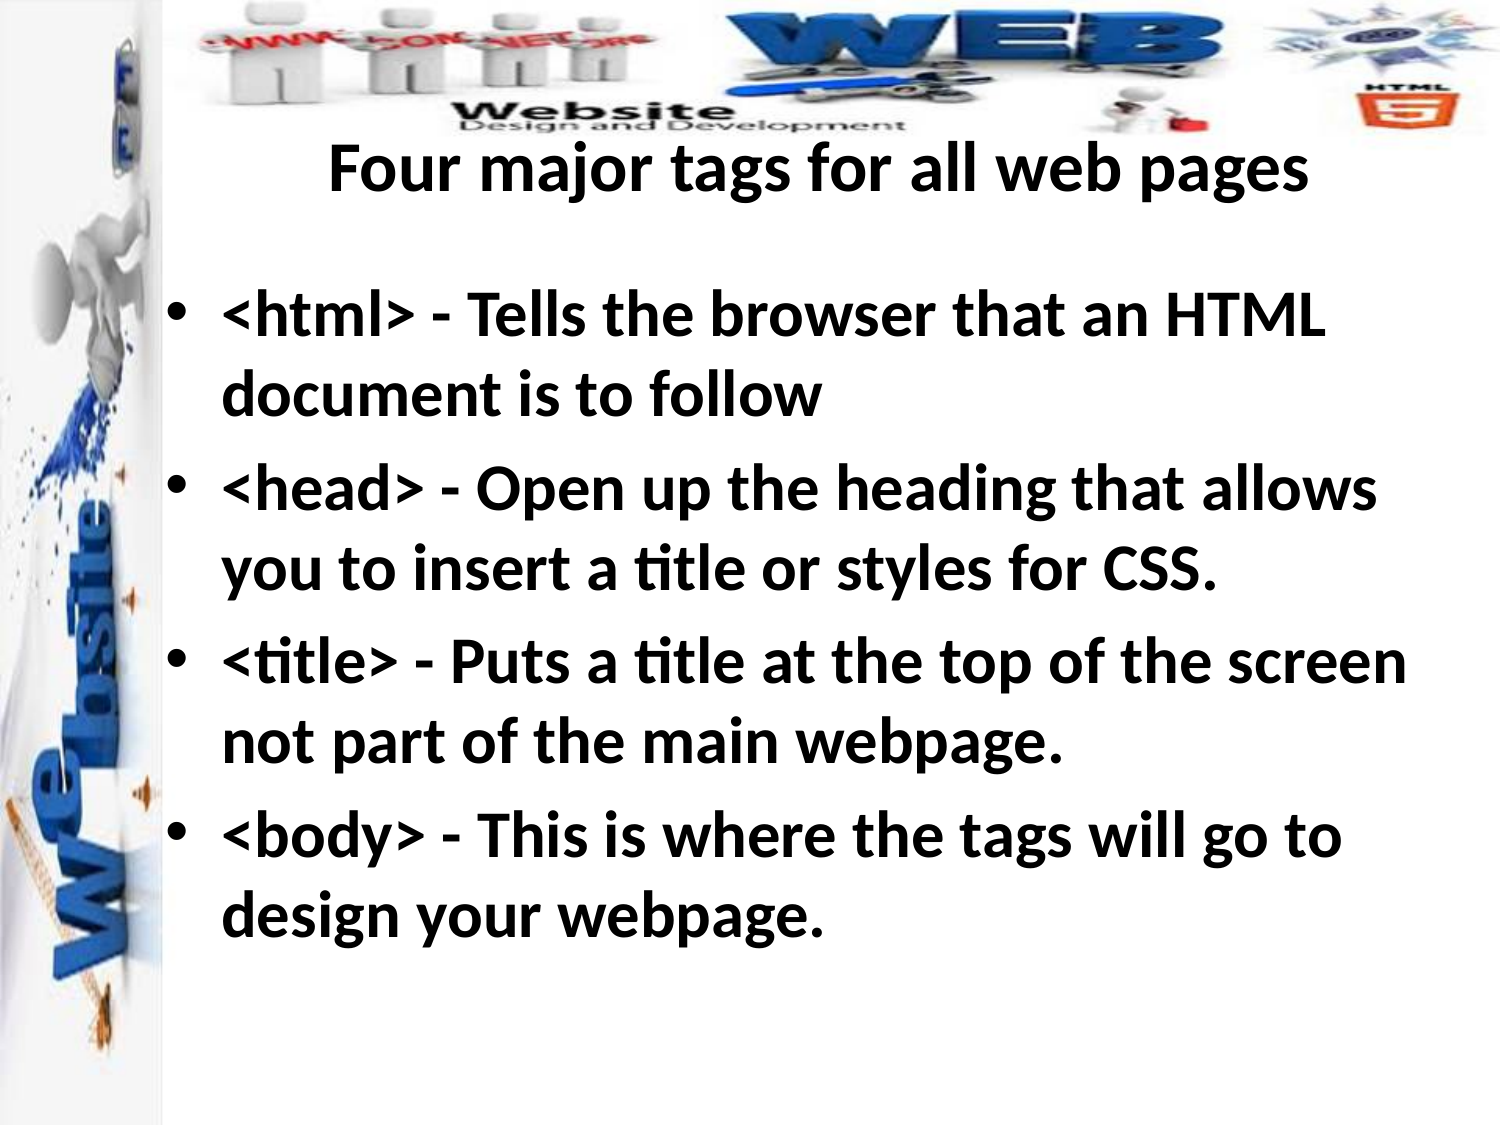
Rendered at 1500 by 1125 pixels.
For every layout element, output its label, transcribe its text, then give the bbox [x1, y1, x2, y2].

title Four major tags for all web pages [144, 112, 1495, 300]
list <html> - Tells the browser that an HTML document is to follow <head> - Open up the heading that allows you to insert a title or styles for CSS. <title> - Puts a title at the top of the screen not part of the main webpage. <body> - This is where the tags will go to design your webpage. [150, 262, 1500, 1122]
picture [0, 0, 1500, 1125]
